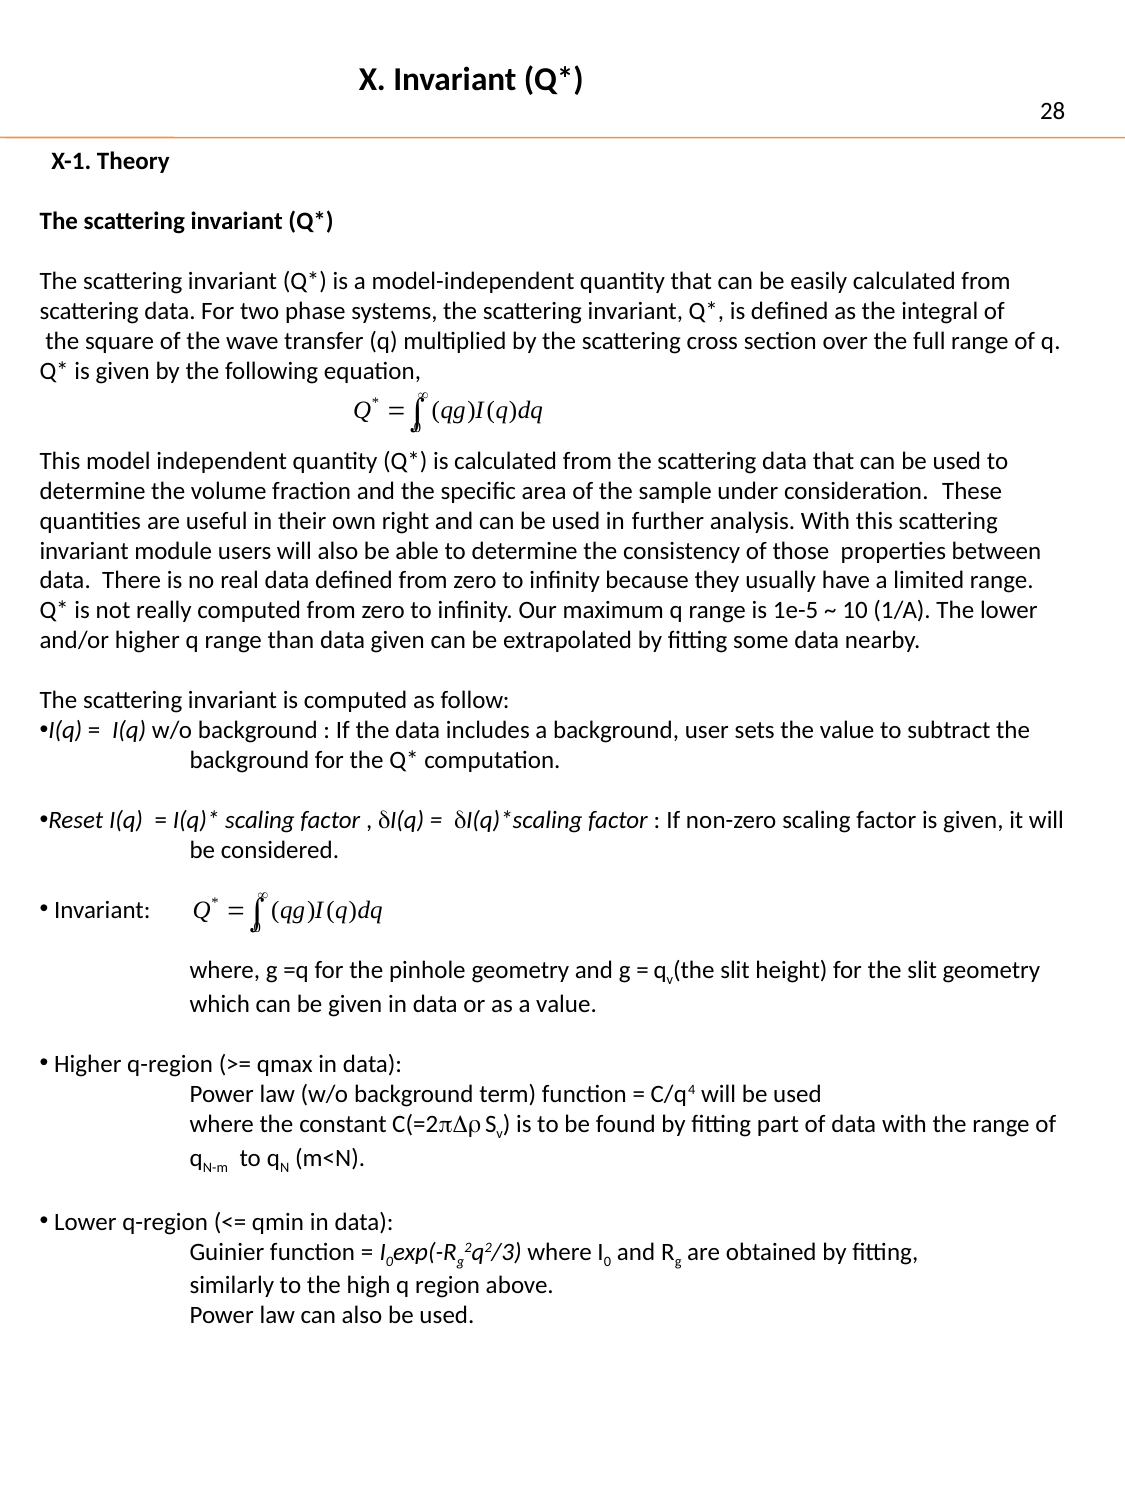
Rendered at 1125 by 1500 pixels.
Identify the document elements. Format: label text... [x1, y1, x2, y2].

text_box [349, 383, 549, 438]
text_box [189, 883, 388, 938]
text_box X-1. Theory The scattering invariant (Q*) The scattering invariant (Q*) is a model-independent quantity that can be easily calculated from scattering data. For two phase systems, the scattering invariant, Q*, is defined as the integral of the square of the wave transfer (q) multiplied by the scattering cross section over the full range of q. Q* is given by the following equation, This model independent quantity (Q*) is calculated from the scattering data that can be used to determine the volume fraction and the specific area of the sample under consideration. These quantities are useful in their own right and can be used in further analysis. With this scattering invariant module users will also be able to determine the consistency of those properties between data. There is no real data defined from zero to infinity because they usually have a limited range. Q* is not really computed from zero to infinity. Our maximum q range is 1e-5 ~ 10 (1/A). The lower and/or higher q range than data given can be extrapolated by fitting some data nearby. The scattering invariant is computed as follow: I(q) = I(q) w/o background : If the data includes a background, user sets the value to subtract the background for the Q* computation. Reset I(q) = I(q)* scaling factor , dI(q) = dI(q)*scaling factor : If non-zero scaling factor is given, it will be considered. Invariant: where, g =q for the pinhole geometry and g = qv(the slit height) for the slit geometry which can be given in data or as a value. Higher q-region (>= qmax in data): Power law (w/o background term) function = C/q4 will be used where the constant C(=2pDr Sv) is to be found by fitting part of data with the range of qN-m to qN (m<N). Lower q-region (<= qmin in data): Guinier function = I0exp(-Rg2q2/3) where I0 and Rg are obtained by fitting, similarly to the high q region above. Power law can also be used. [24, 147, 1088, 1397]
text_box X. Invariant (Q*) [343, 49, 599, 105]
text_box 28 [1025, 87, 1081, 133]
